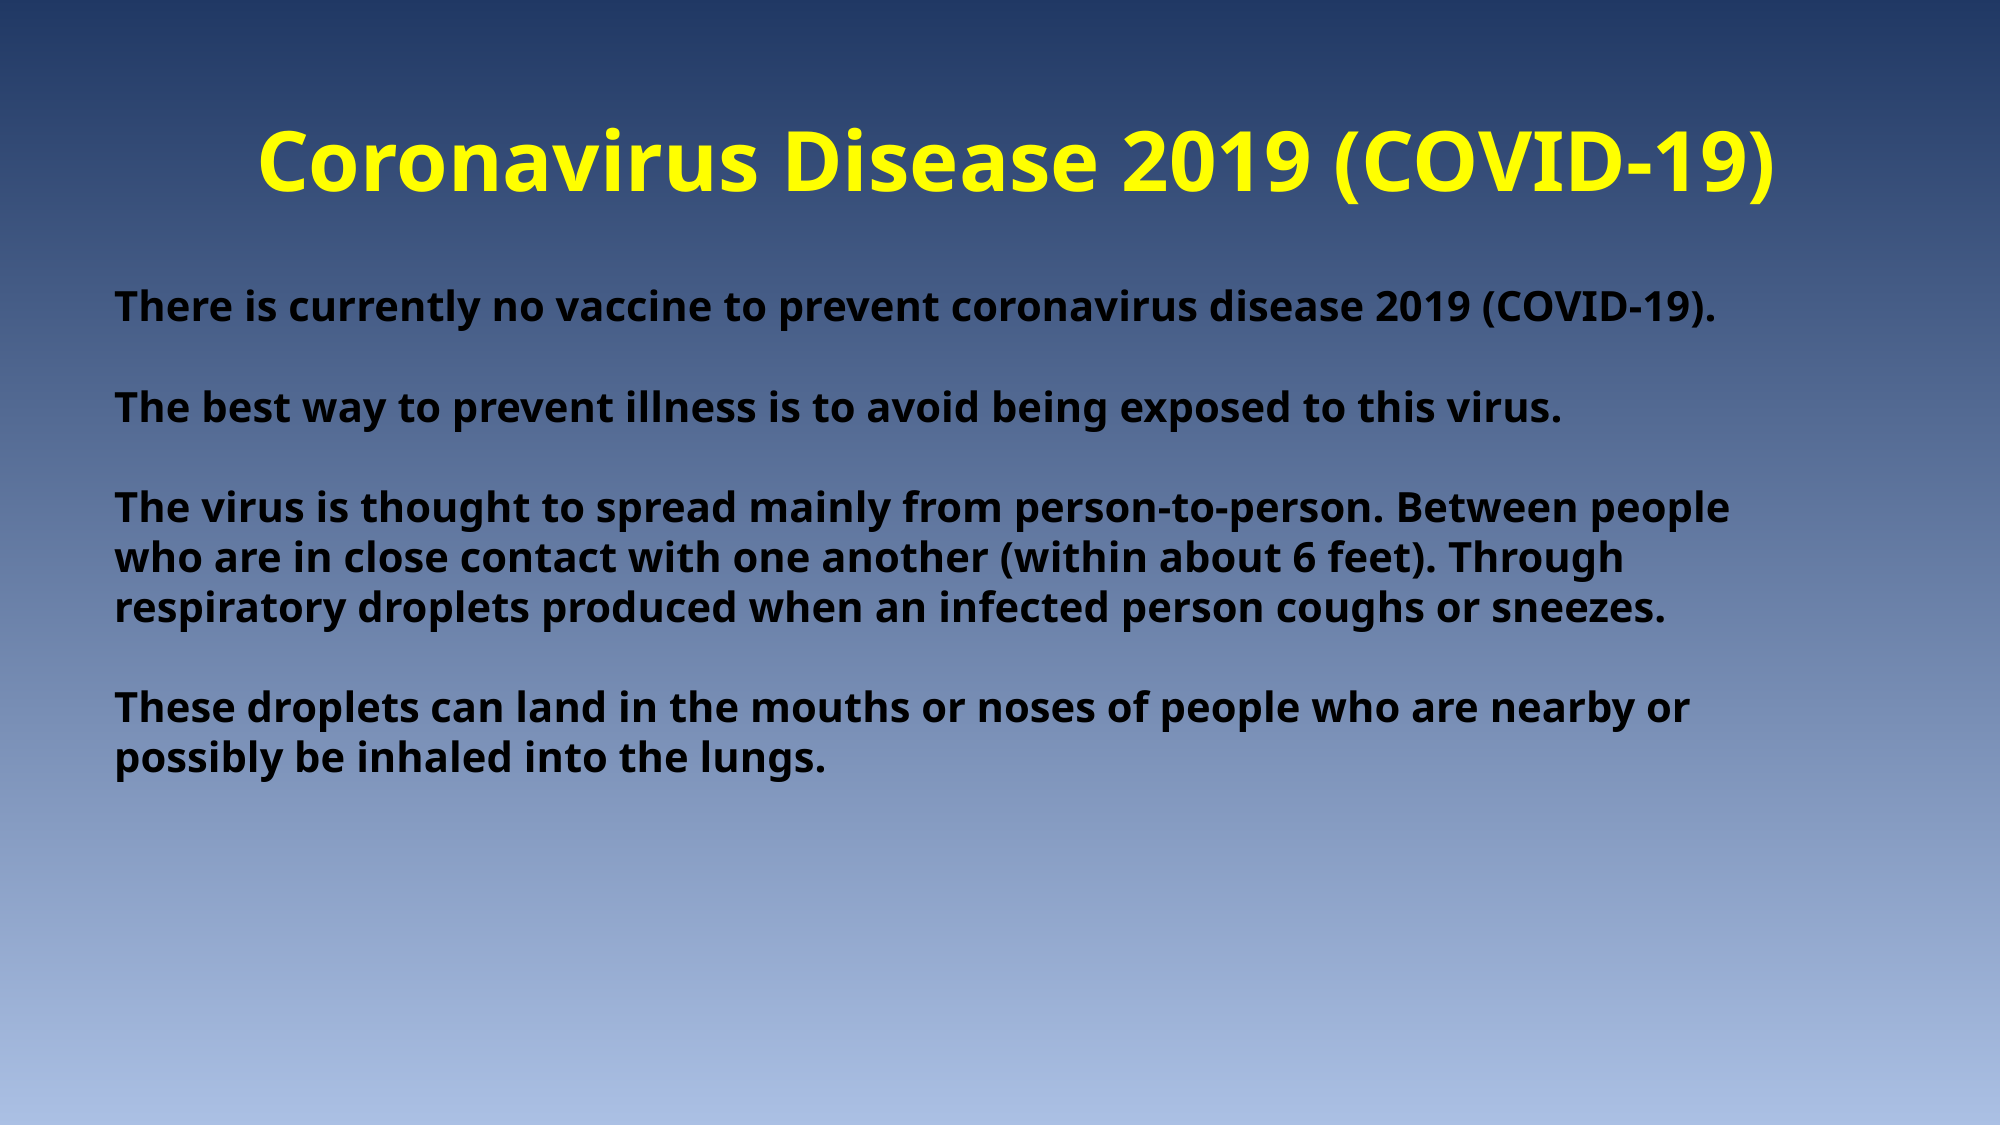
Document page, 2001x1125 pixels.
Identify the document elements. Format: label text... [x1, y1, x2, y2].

text_box Coronavirus Disease 2019 (COVID-19) [241, 100, 1792, 229]
text_box There is currently no vaccine to prevent coronavirus disease 2019 (COVID-19). The best way to prevent illness is to avoid being exposed to this virus. The virus is thought to spread mainly from person-to-person. Between people who are in close contact with one another (within about 6 feet). Through respiratory droplets produced when an infected person coughs or sneezes. These droplets can land in the mouths or noses of people who are nearby or possibly be inhaled into the lungs. [99, 272, 1833, 788]
